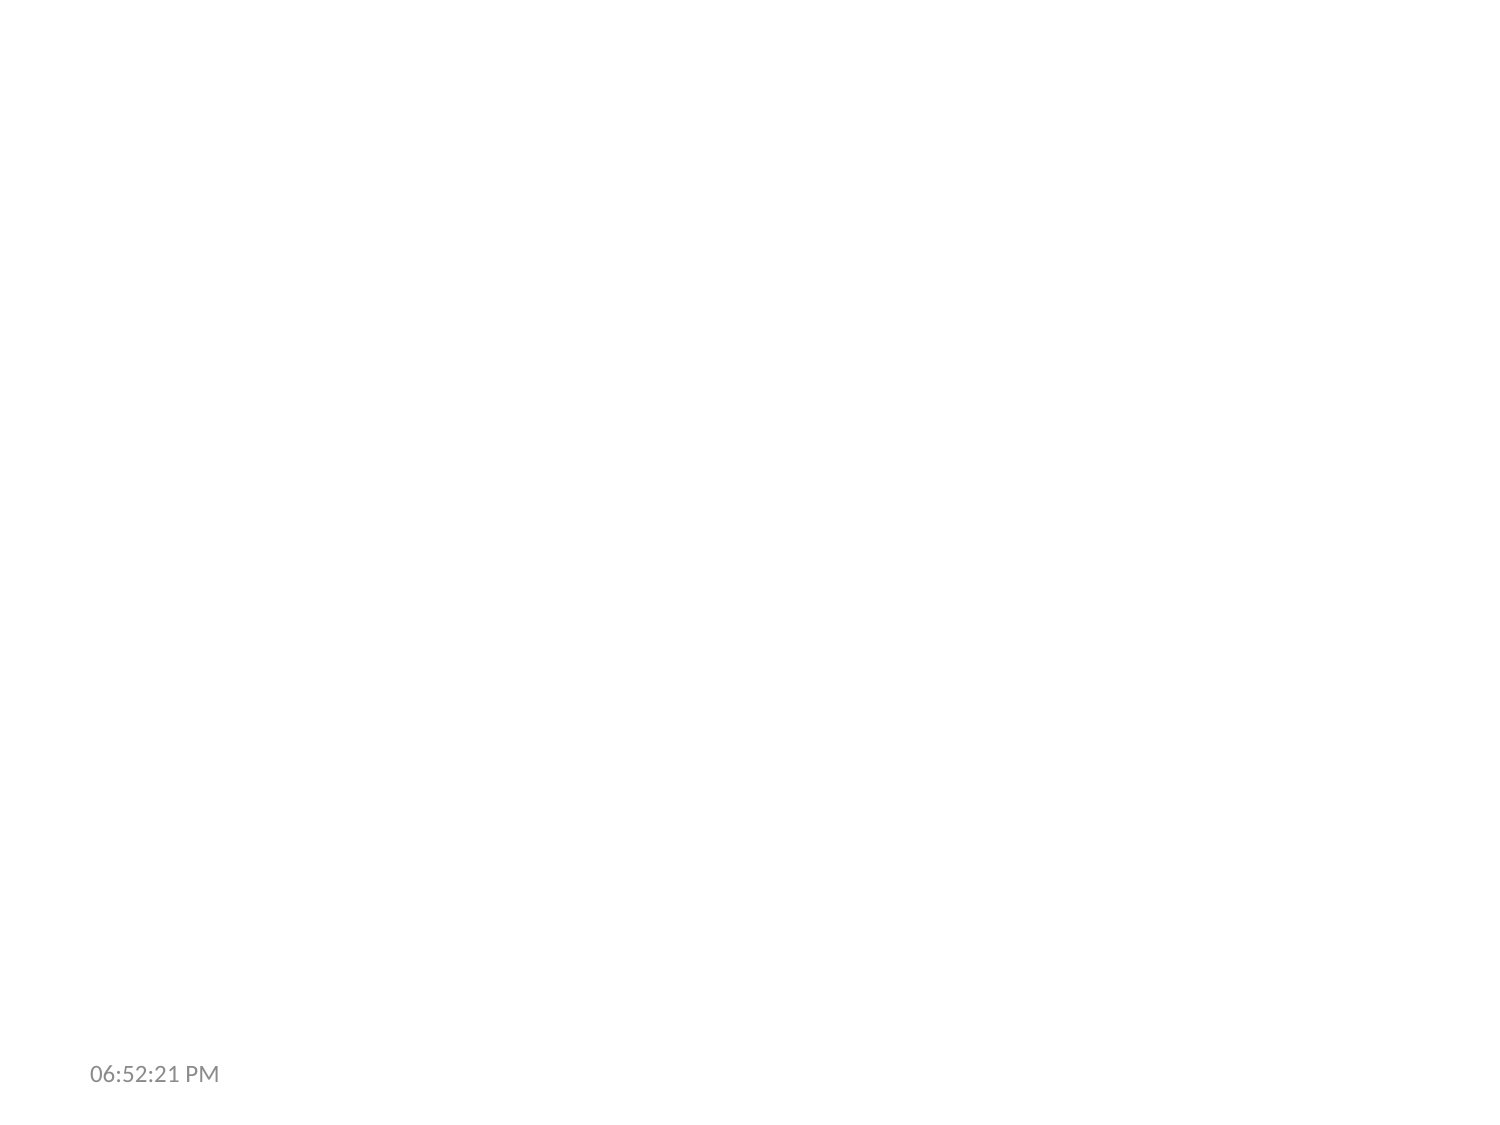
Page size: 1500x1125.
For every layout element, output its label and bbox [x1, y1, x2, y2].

slide_number [75, 1042, 425, 1103]
